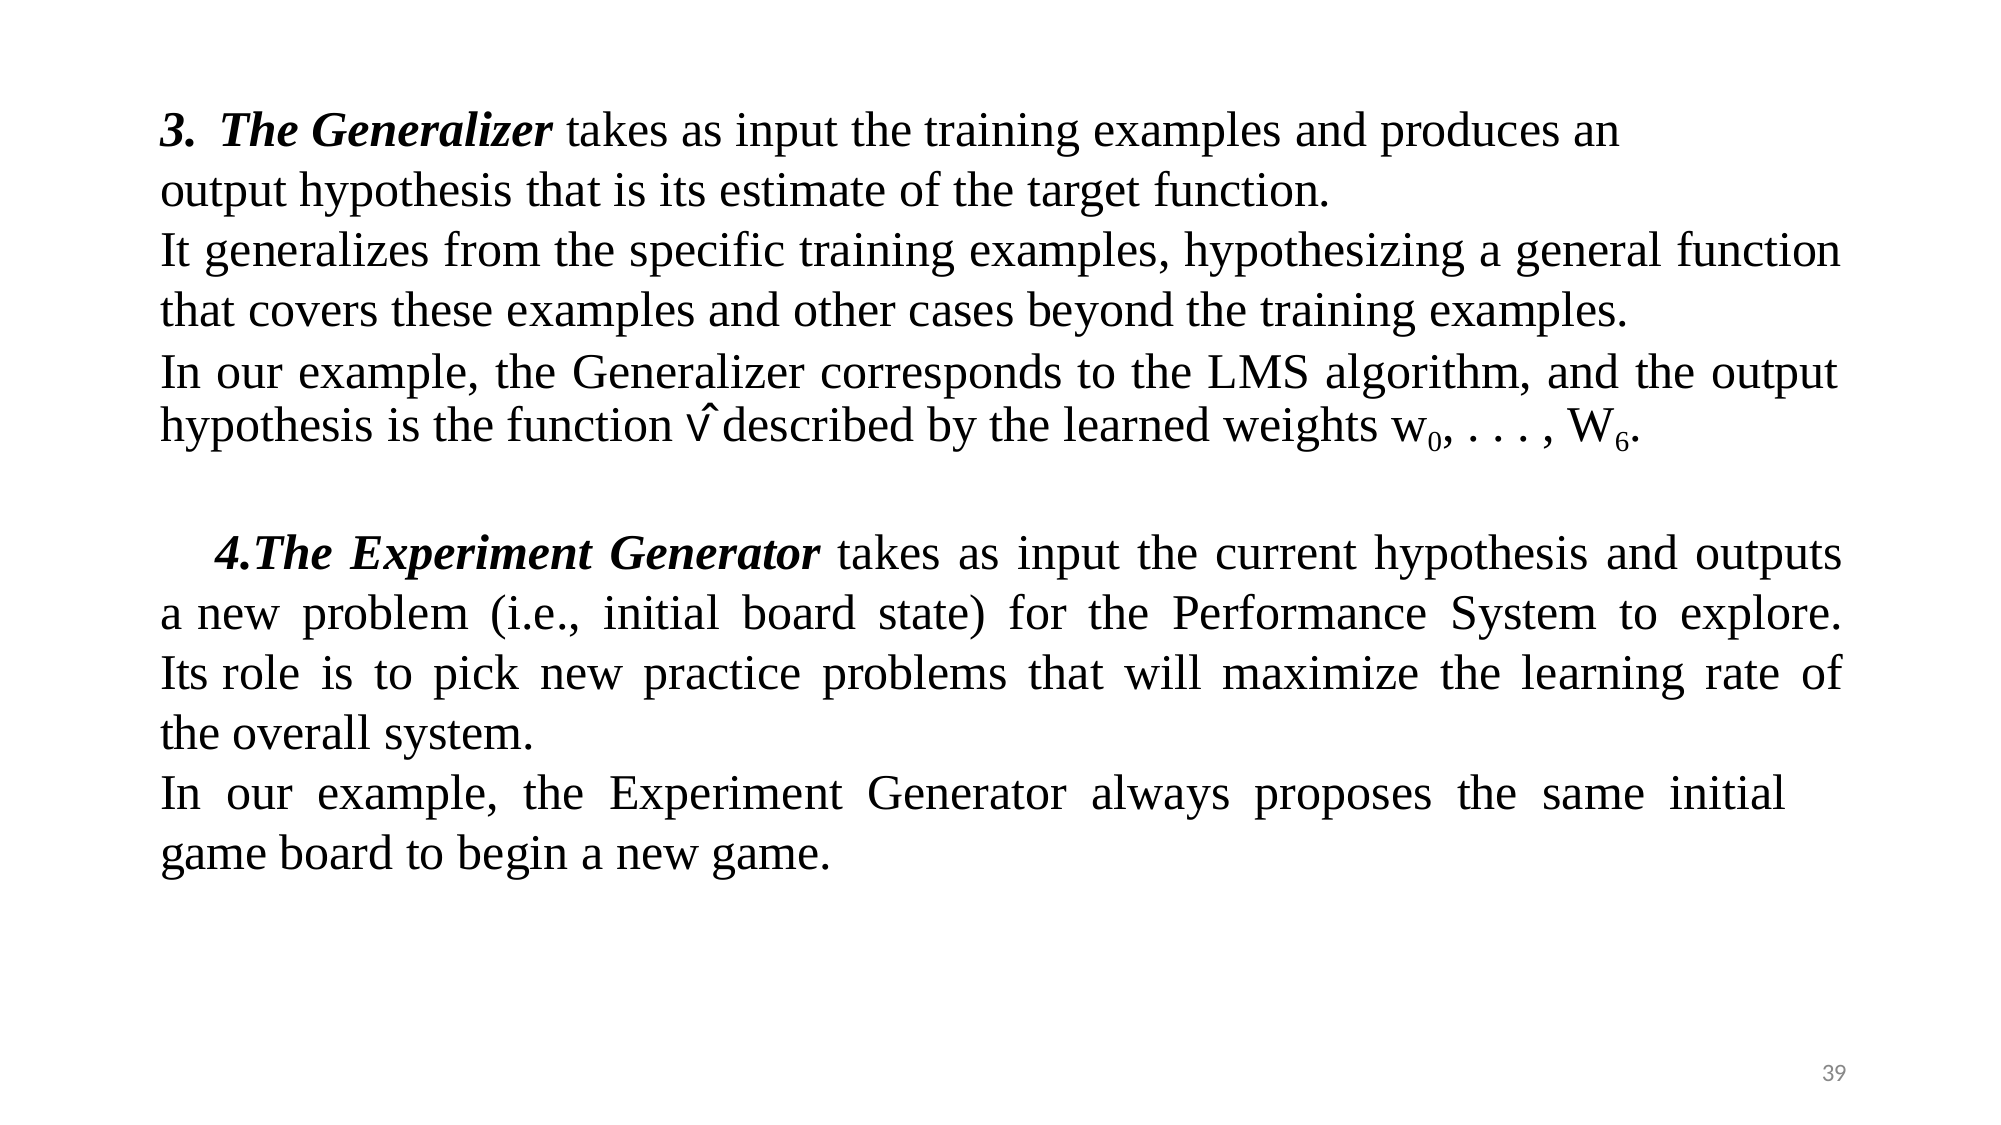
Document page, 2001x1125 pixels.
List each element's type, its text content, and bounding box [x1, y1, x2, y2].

text_box The Generalizer takes as input the training examples and produces an output hypothesis that is its estimate of the target function. It generalizes from the specific training examples, hypothesizing a general function that covers these examples and other cases beyond the training examples. In our example, the Generalizer corresponds to the LMS algorithm, and the output hypothesis is the function V̂ described by the learned weights w0, . . . , W6. The Experiment Generator takes as input the current hypothesis and outputs a new problem (i.e., initial board state) for the Performance System to explore. Its role is to pick new practice problems that will maximize the learning rate of the overall system. In our example, the Experiment Generator always proposes the same initial game board to begin a new game. [151, 94, 1850, 880]
slide_number 39 [1815, 1060, 1856, 1125]
